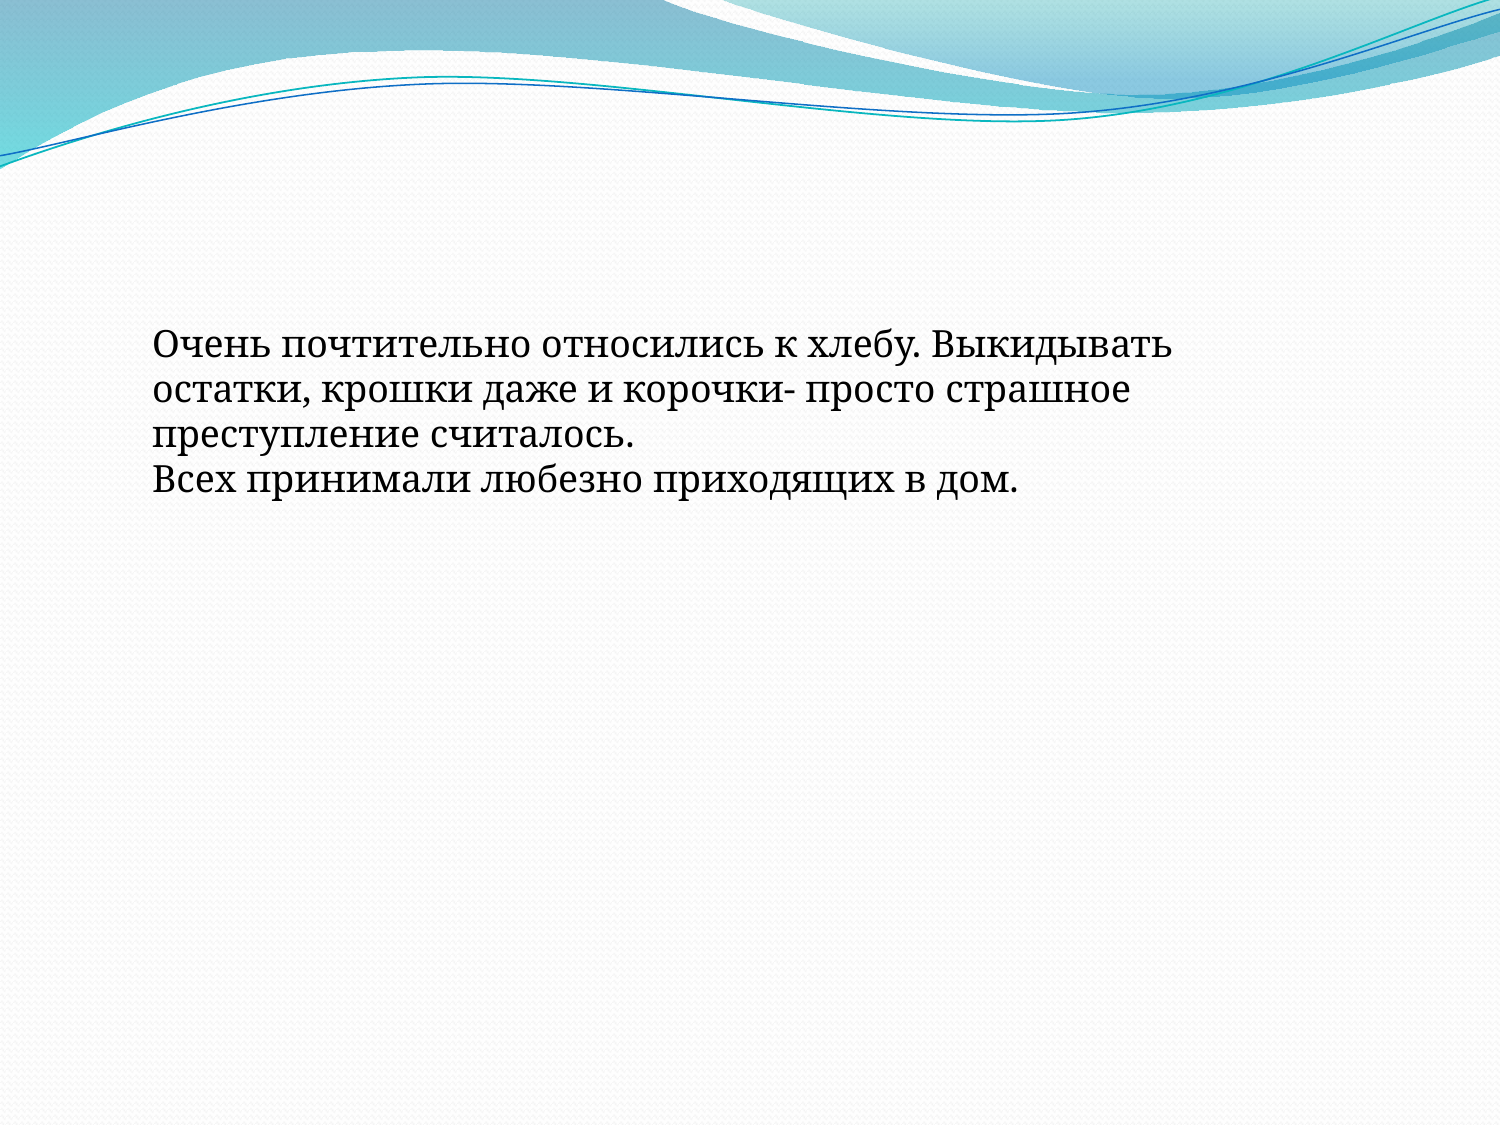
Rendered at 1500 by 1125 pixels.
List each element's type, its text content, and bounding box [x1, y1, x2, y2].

text_box Очень почтительно относились к хлебу. Выкидывать остатки, крошки даже и корочки- просто страшное преступление считалось. Всех принимали любезно приходящих в дом. [137, 312, 1325, 508]
